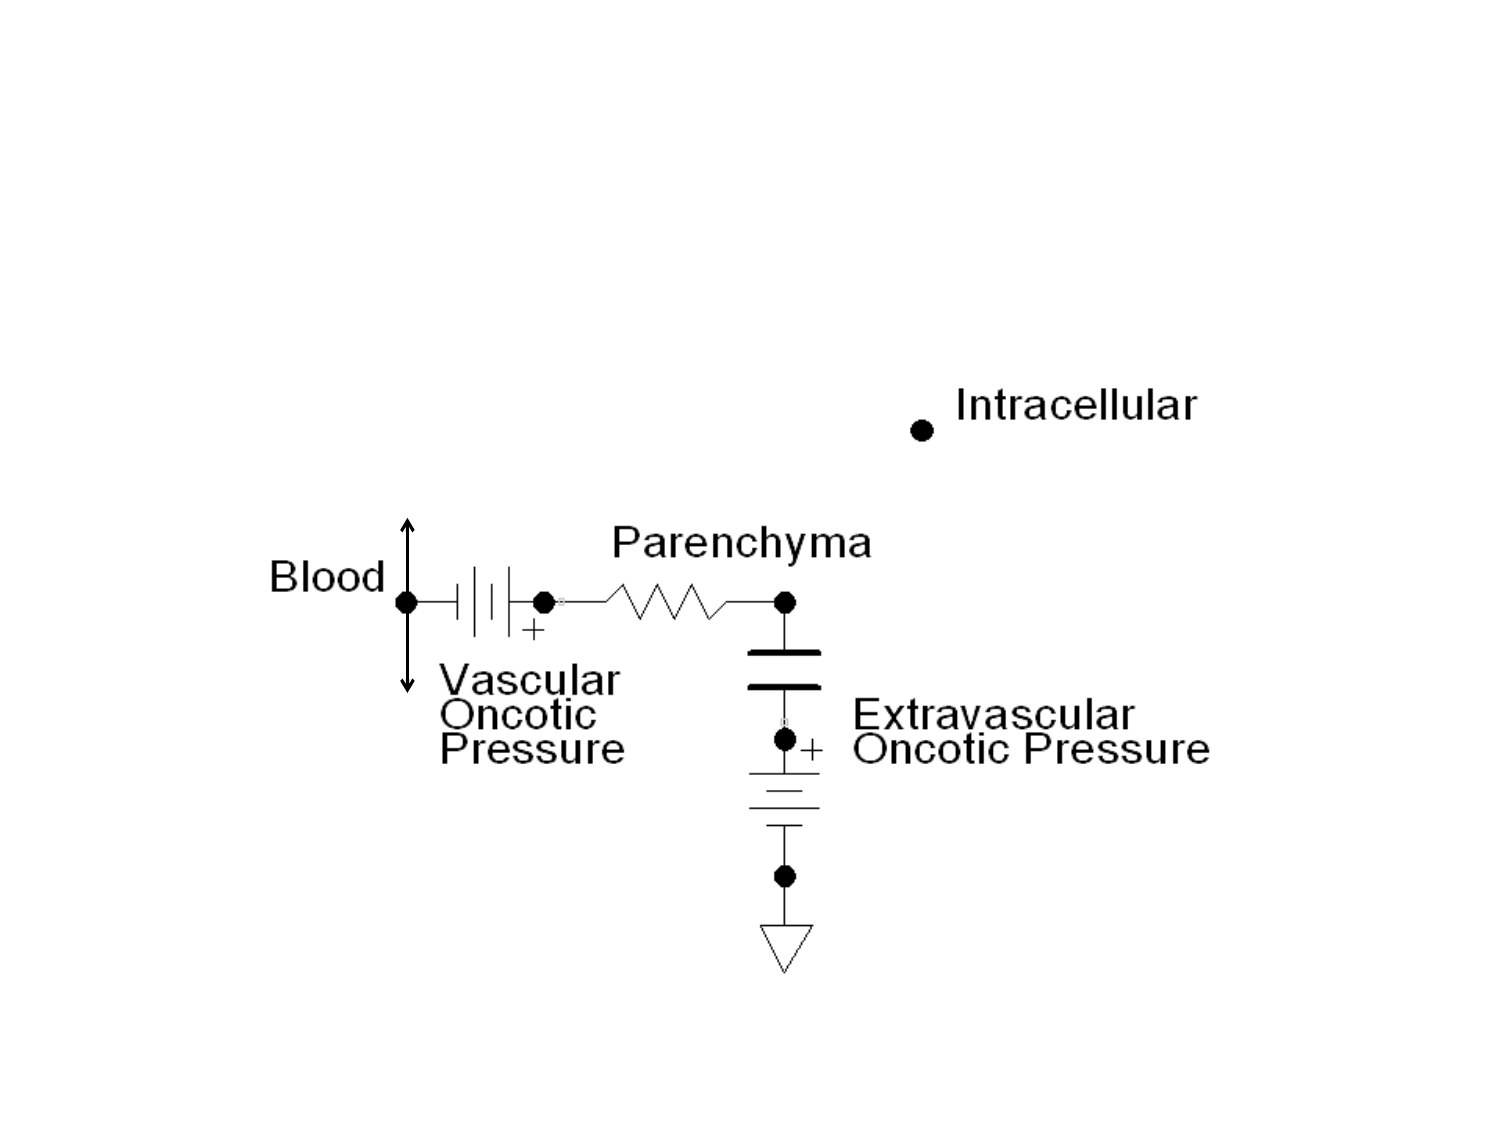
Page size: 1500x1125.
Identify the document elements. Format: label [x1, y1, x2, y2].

text_box [230, 312, 1272, 998]
